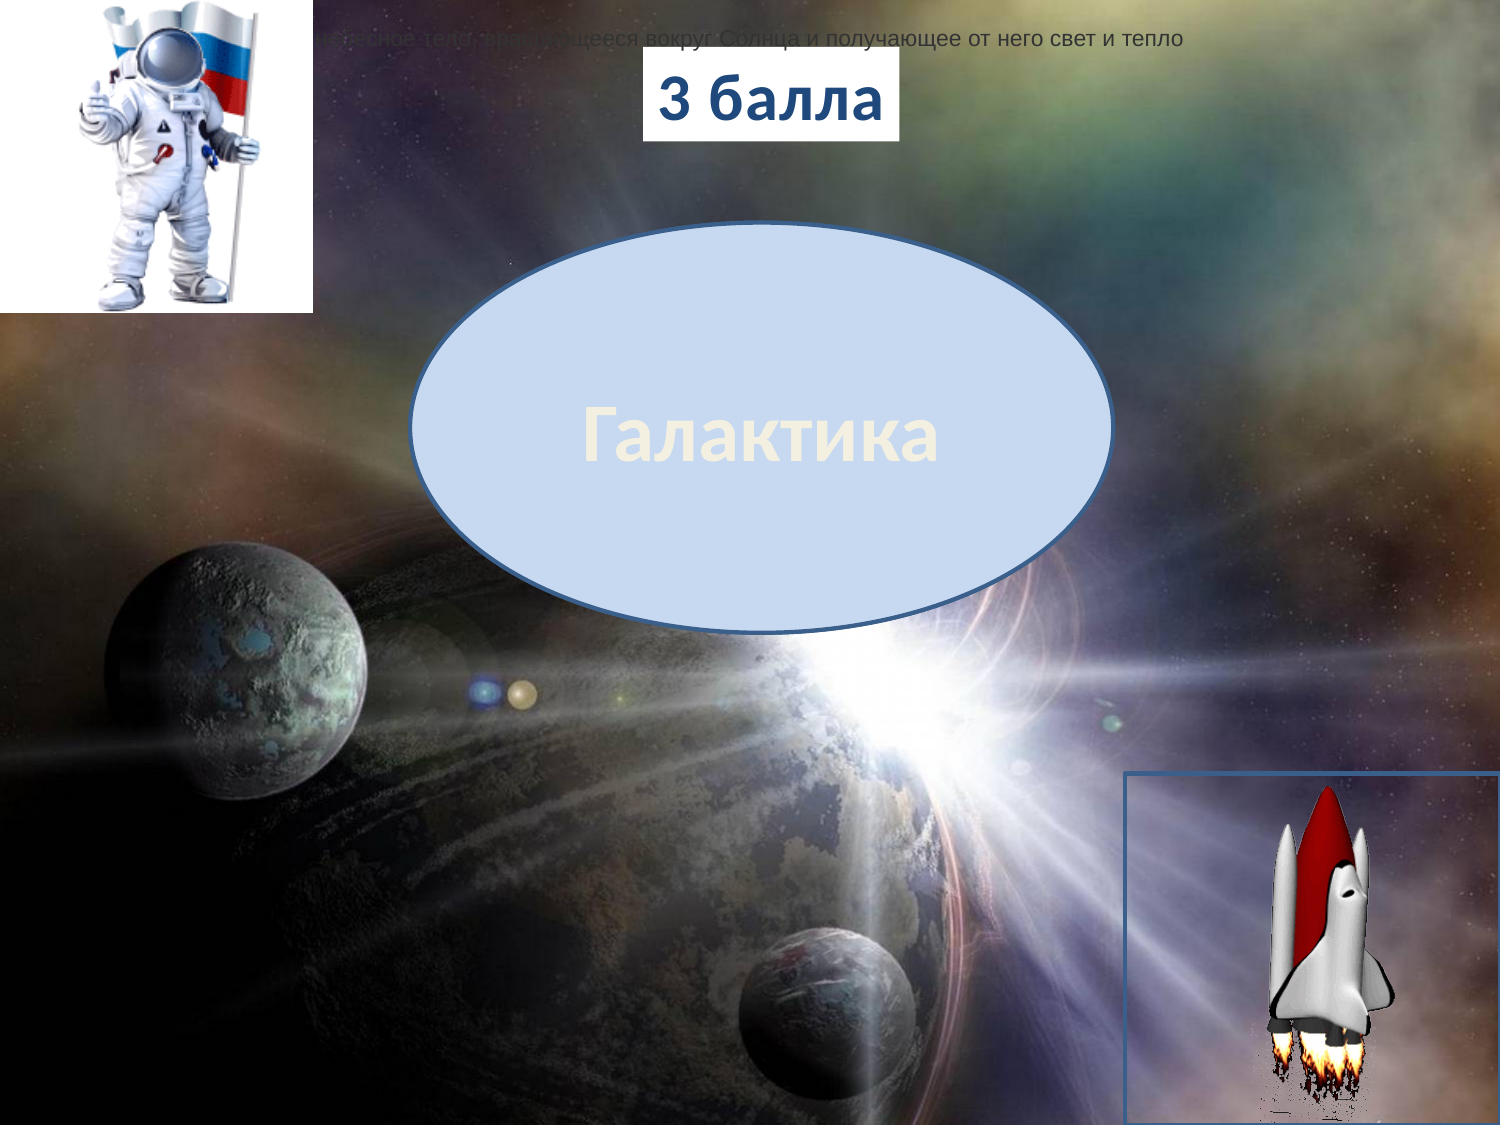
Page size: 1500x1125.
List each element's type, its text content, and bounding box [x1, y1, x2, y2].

text_box 3 балла [643, 59, 900, 142]
text_box небесное тело, вращающееся вокруг Солнца и получающее от него свет и тепло [316, 16, 1200, 59]
picture [0, 0, 1500, 1125]
text_box [1123, 771, 1500, 1125]
text_box [407, 220, 1116, 635]
